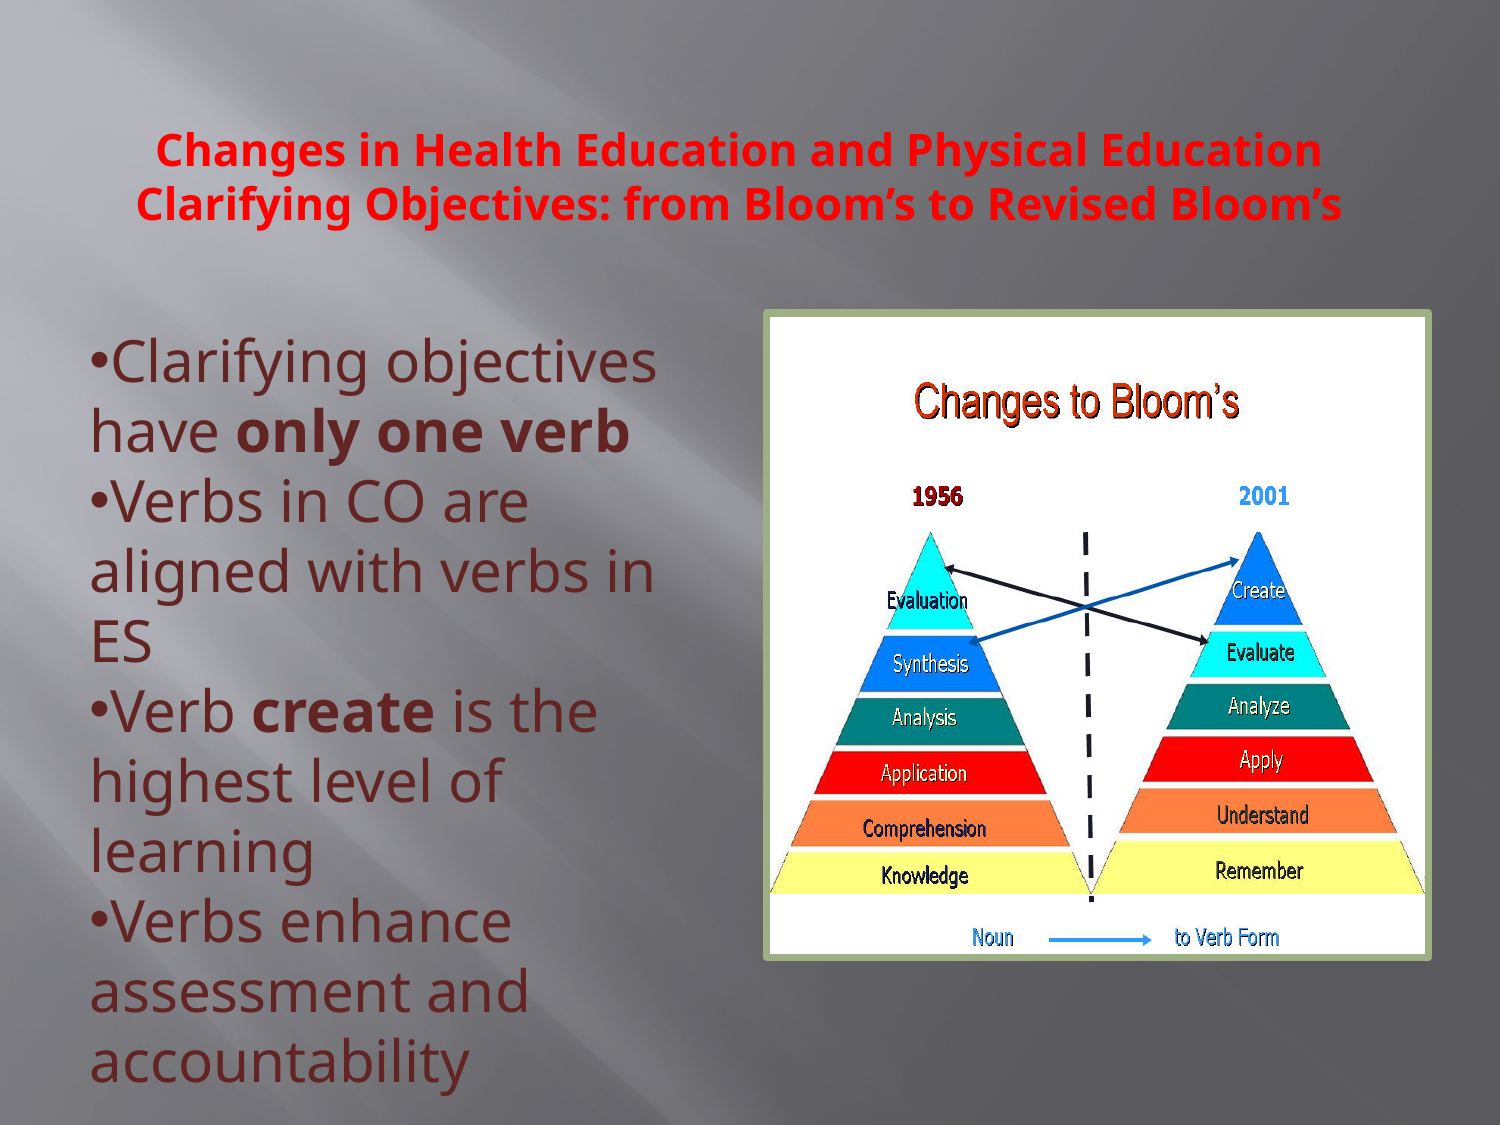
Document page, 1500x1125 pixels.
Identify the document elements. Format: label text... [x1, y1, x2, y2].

title Changes in Health Education and Physical Education Clarifying Objectives: from Bloom’s to Revised Bloom’s [54, 84, 1425, 268]
picture [769, 316, 1426, 955]
text_box Clarifying objectives have only one verb Verbs in CO are aligned with verbs in ES Verb create is the highest level of learning Verbs enhance assessment and accountability [74, 316, 689, 1125]
